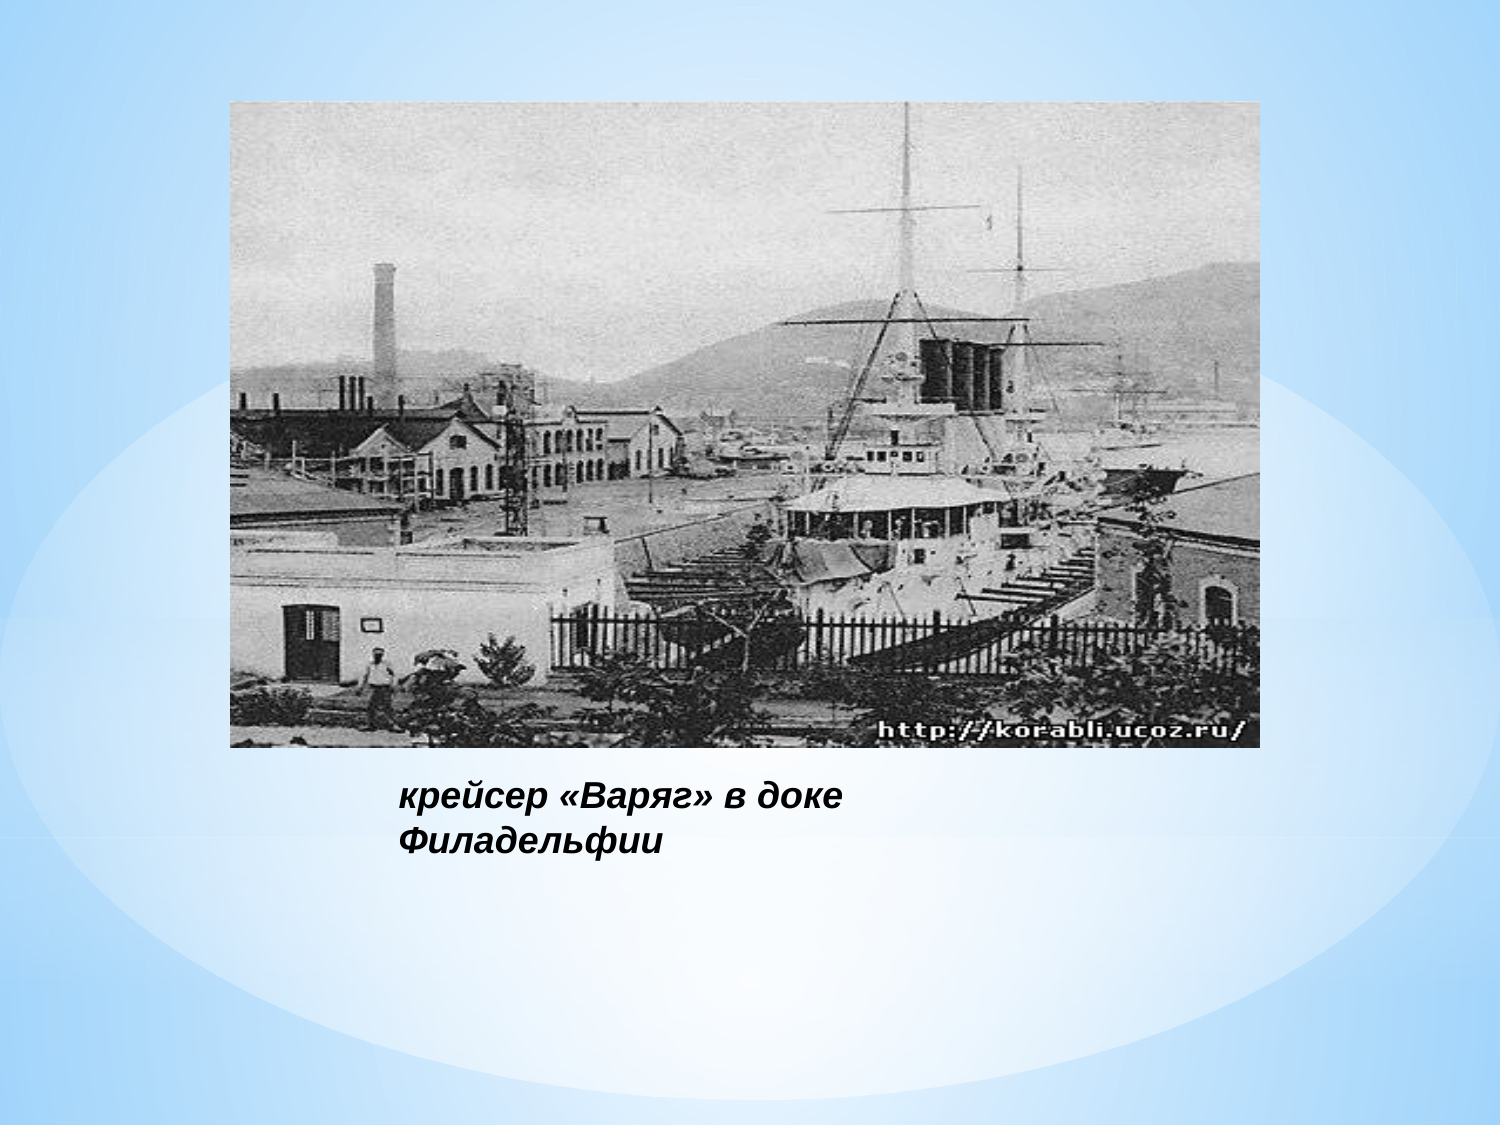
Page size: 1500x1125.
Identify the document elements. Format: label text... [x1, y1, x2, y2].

picture [229, 101, 1260, 749]
text_box крейсер «Варяг» в доке Филадельфии [383, 763, 1134, 868]
